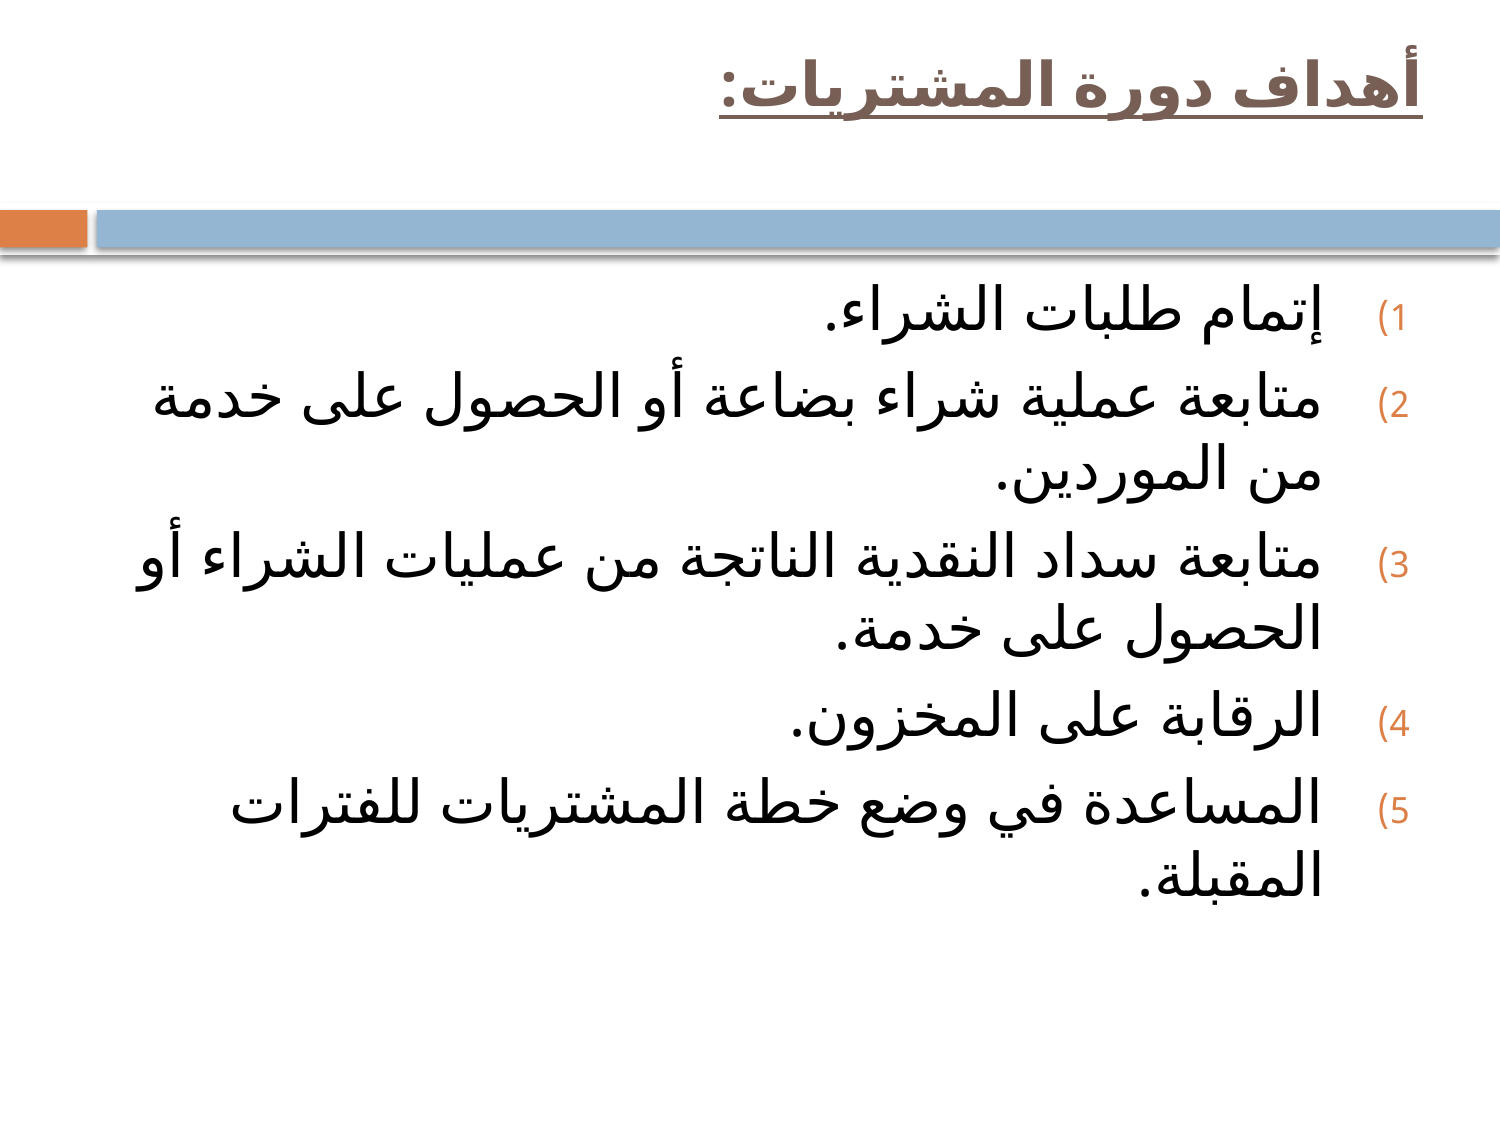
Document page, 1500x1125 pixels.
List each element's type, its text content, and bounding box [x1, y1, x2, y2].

list إتمام طلبات الشراء. متابعة عملية شراء بضاعة أو الحصول على خدمة من الموردين. متابعة سداد النقدية الناتجة من عمليات الشراء أو الحصول على خدمة. الرقابة على المخزون. المساعدة في وضع خطة المشتريات للفترات المقبلة. [100, 262, 1438, 1000]
title أهداف دورة المشتريات: [100, 37, 1438, 200]
